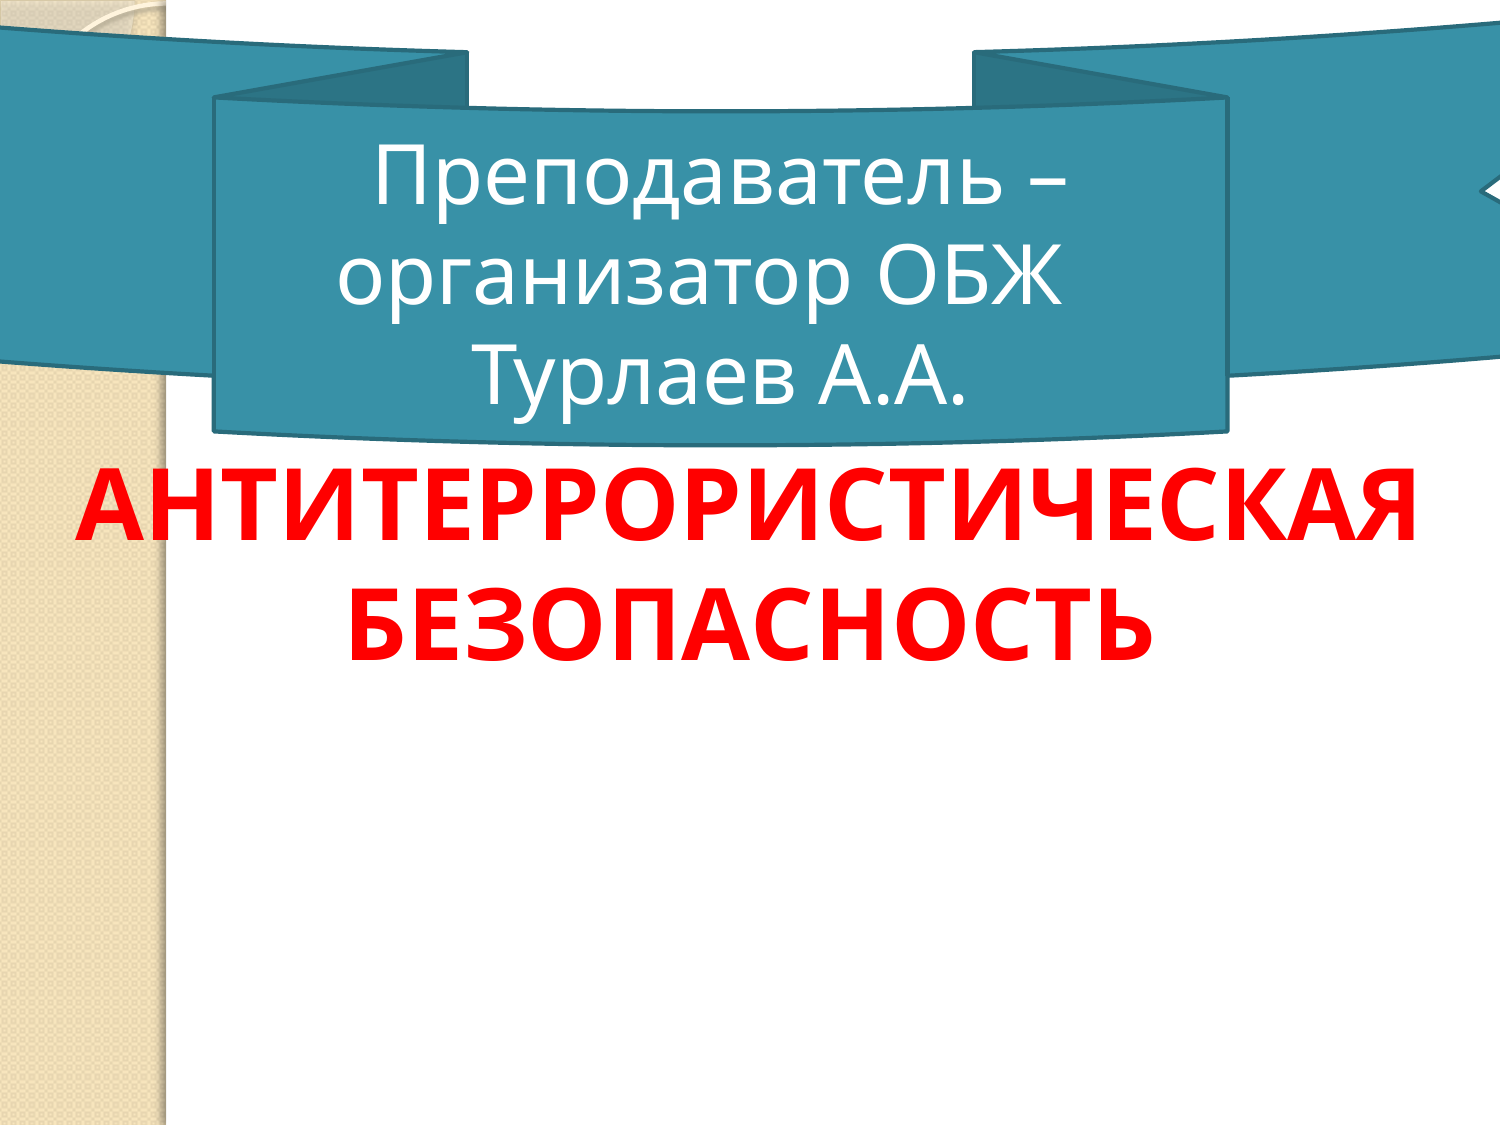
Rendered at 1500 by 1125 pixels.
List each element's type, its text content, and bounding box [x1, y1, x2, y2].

text_box Преподаватель – организатор ОБЖ Турлаев А.А. [0, 20, 1500, 433]
text_box Антитеррористическая безопасность [0, 433, 1500, 689]
